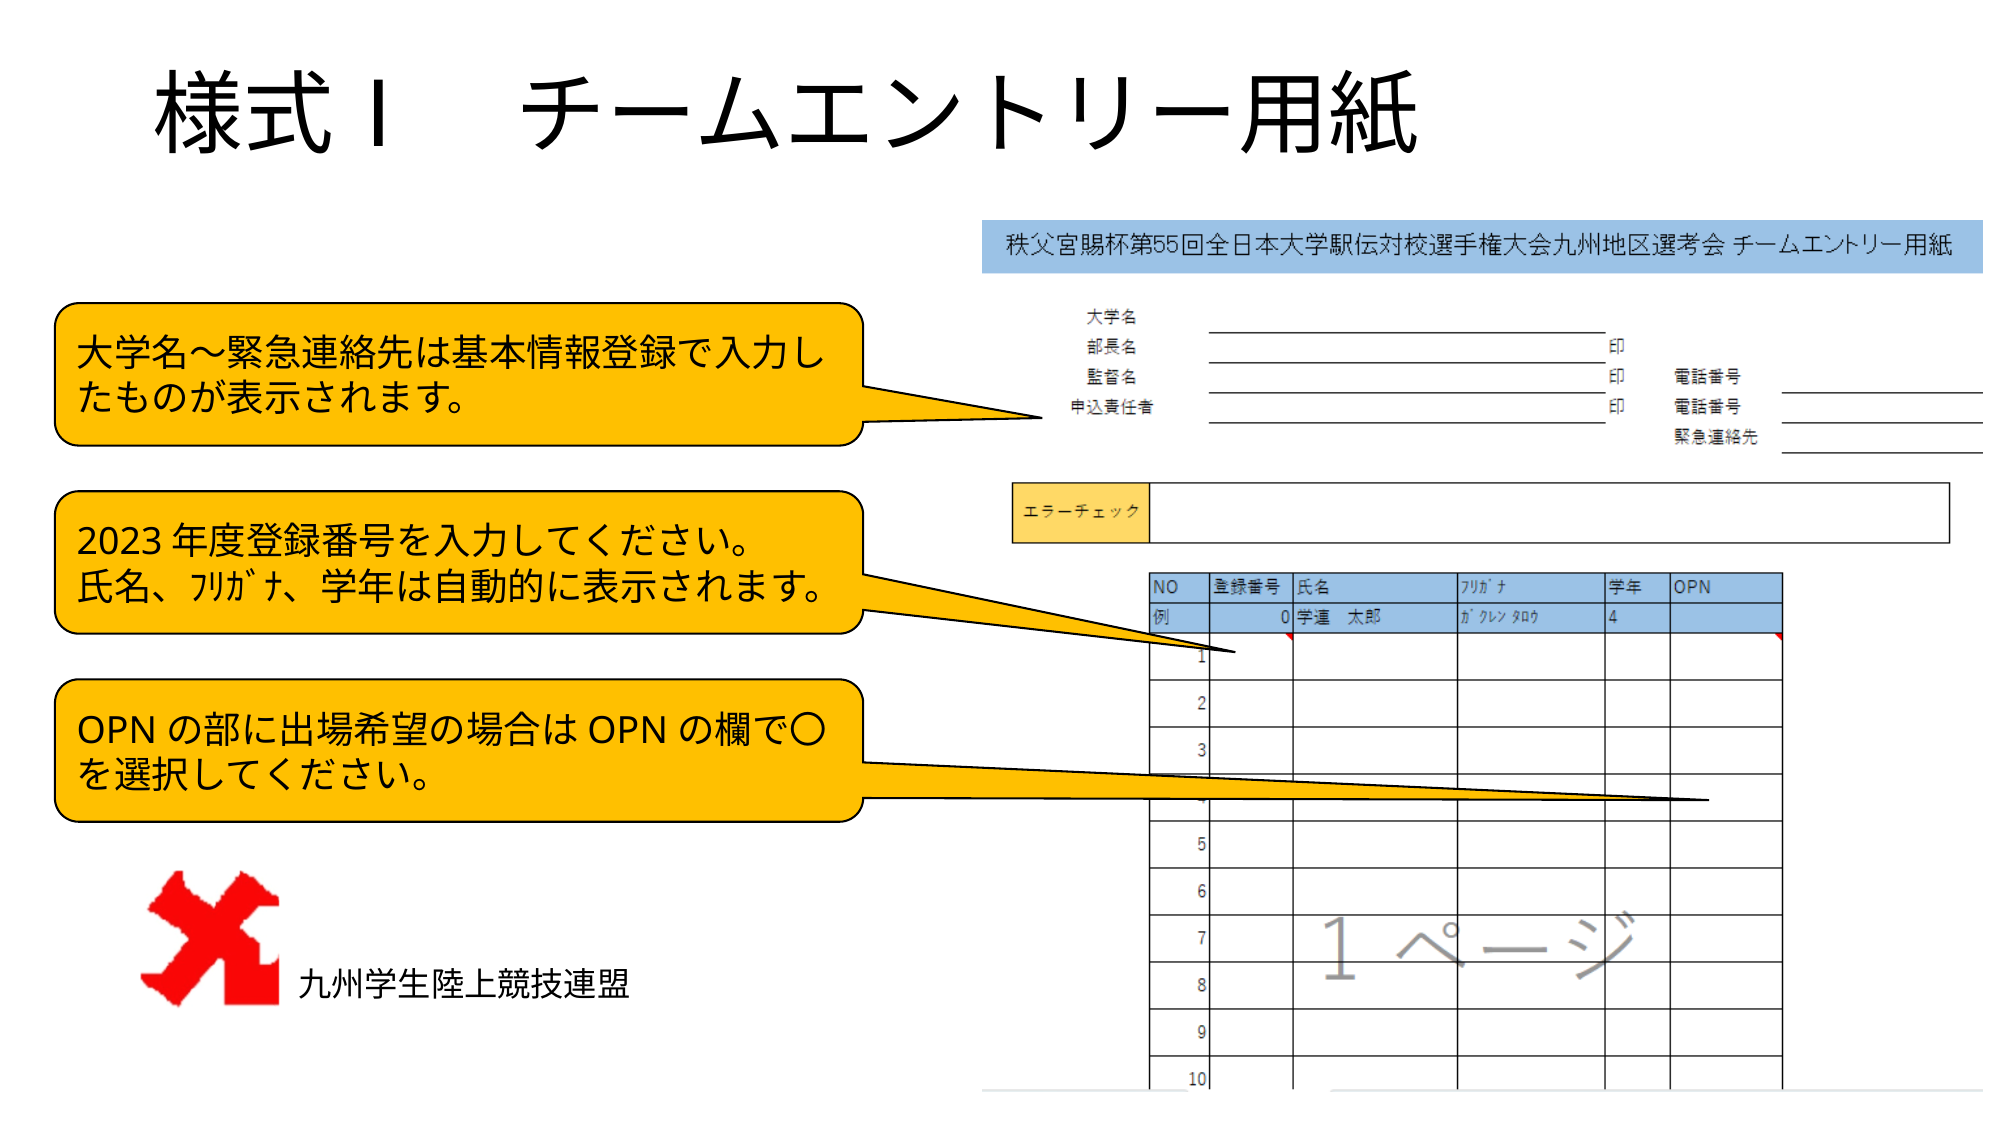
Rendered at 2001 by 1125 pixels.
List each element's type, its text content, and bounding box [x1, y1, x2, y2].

text_box OPNの部に出場希望の場合はOPNの欄で〇を選択してください。 [53, 678, 982, 823]
picture [137, 863, 284, 1014]
picture [982, 220, 1983, 1092]
text_box 大学名～緊急連絡先は基本情報登録で入力したものが表示されます。 [53, 302, 982, 447]
title 様式Ⅰ チームエントリー用紙 [137, 59, 1863, 174]
text_box 2023年度登録番号を入力してください。 氏名、ﾌﾘｶﾞﾅ、学年は自動的に表示されます。 [53, 490, 982, 635]
